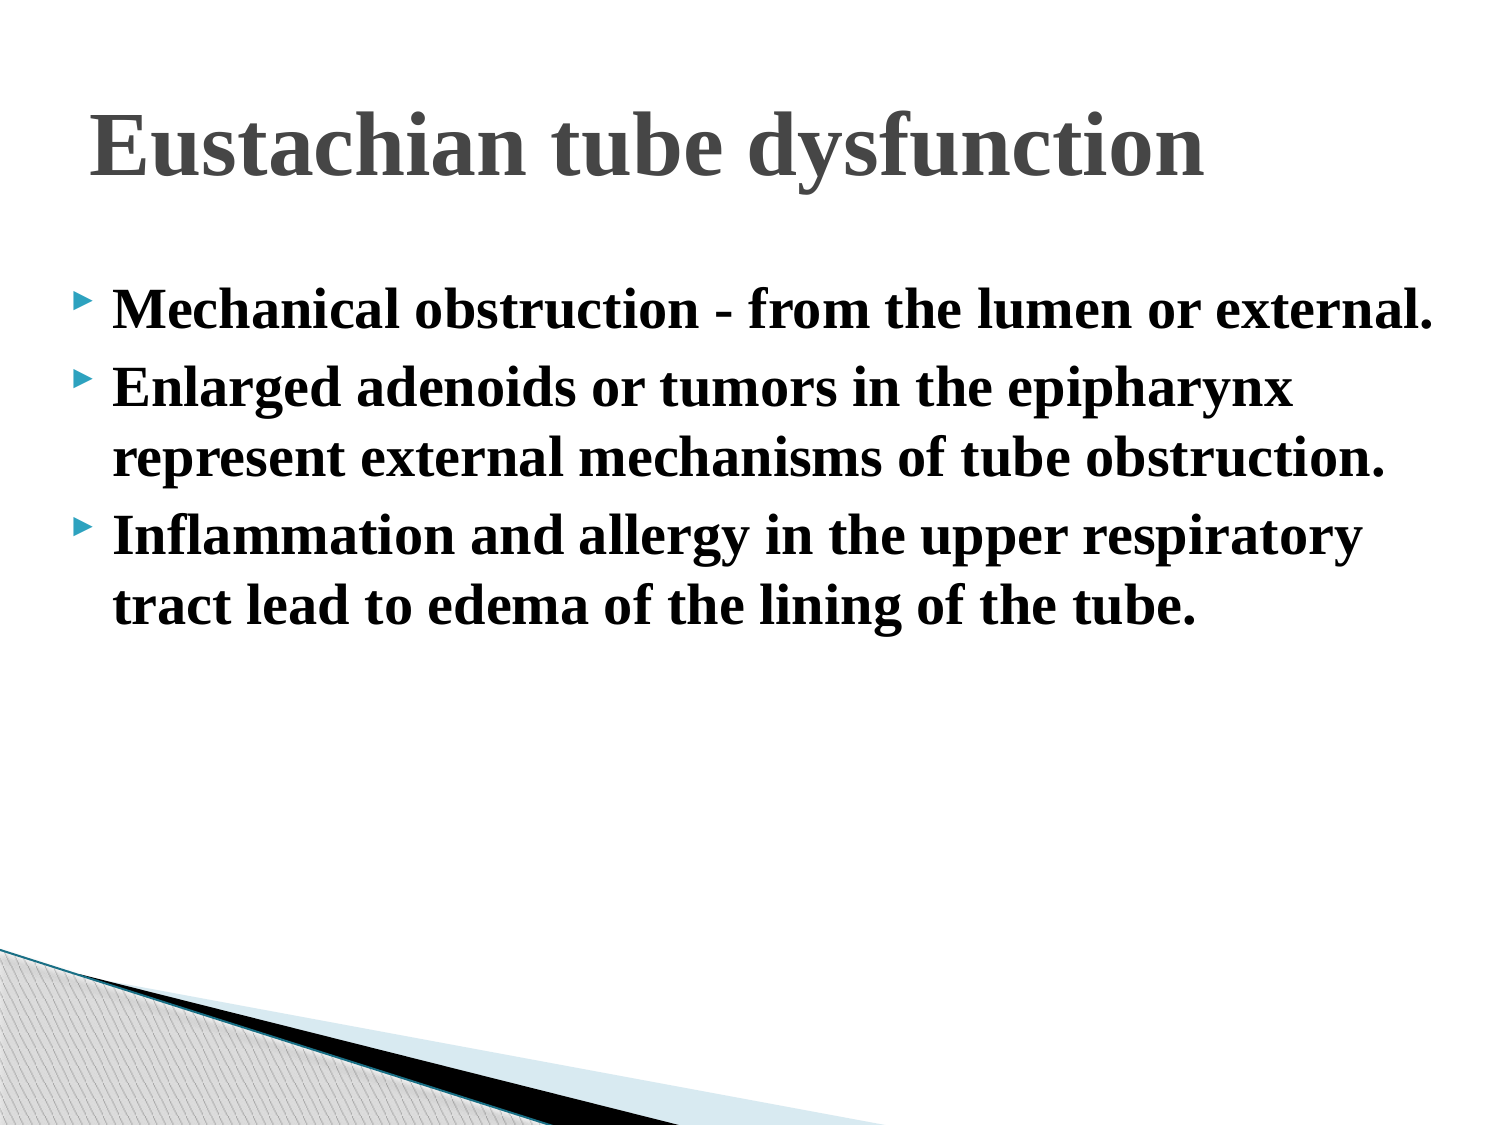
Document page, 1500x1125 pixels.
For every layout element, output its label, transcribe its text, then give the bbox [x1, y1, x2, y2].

list Mechanical obstruction - from the lumen or external. Enlarged adenoids or tumors in the epipharynx represent external mechanisms of tube obstruction. Inflammation and allergy in the upper respiratory tract lead to edema of the lining of the tube. [37, 262, 1475, 1063]
title Eustachian tube dysfunction [75, 45, 1425, 233]
